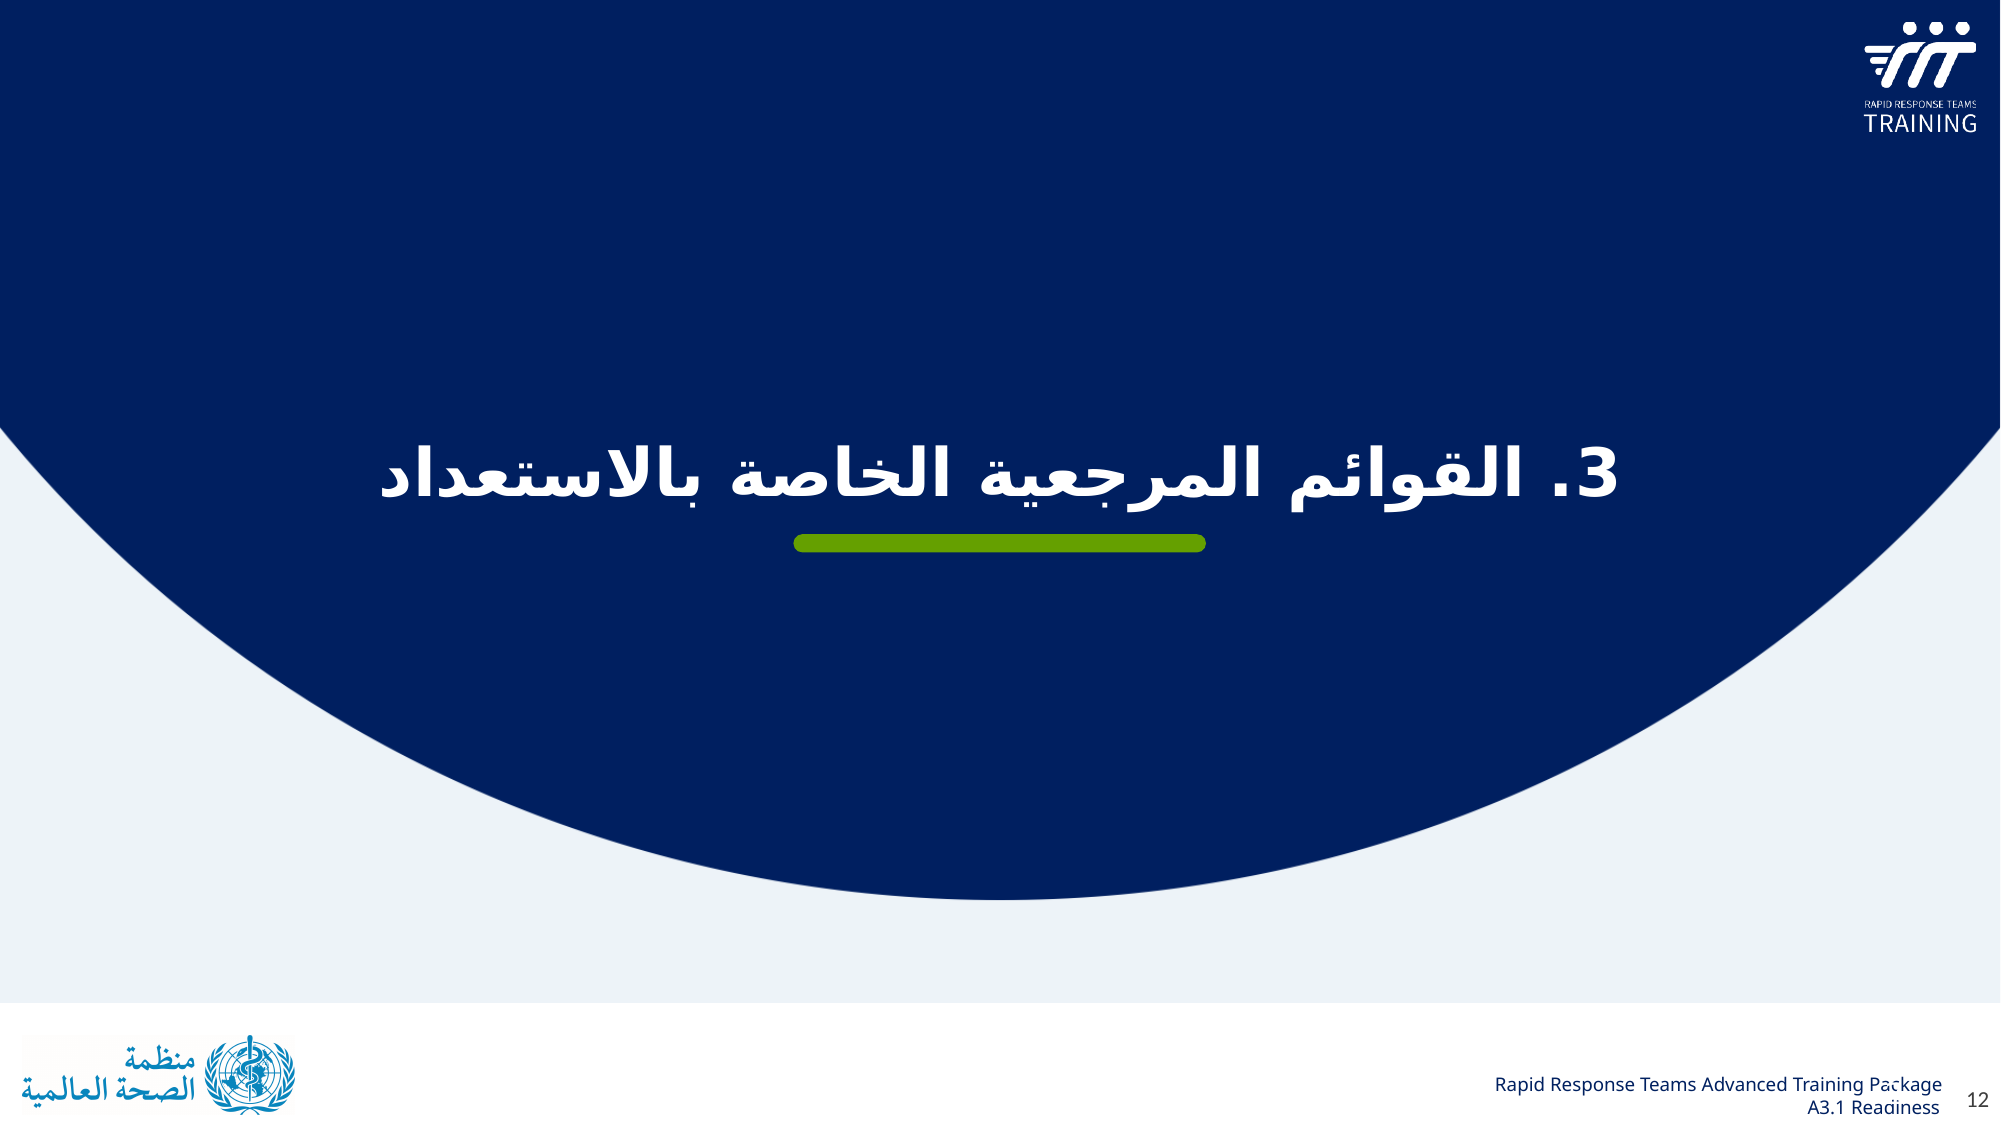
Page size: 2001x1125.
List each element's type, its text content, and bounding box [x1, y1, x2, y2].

text_box 3. القوائم المرجعية الخاصة بالاستعداد [286, 422, 1714, 517]
picture [22, 1035, 295, 1115]
picture [252, 1050, 258, 1059]
picture [0, 0, 2001, 1003]
slide_number 12 [1882, 1037, 1930, 1092]
